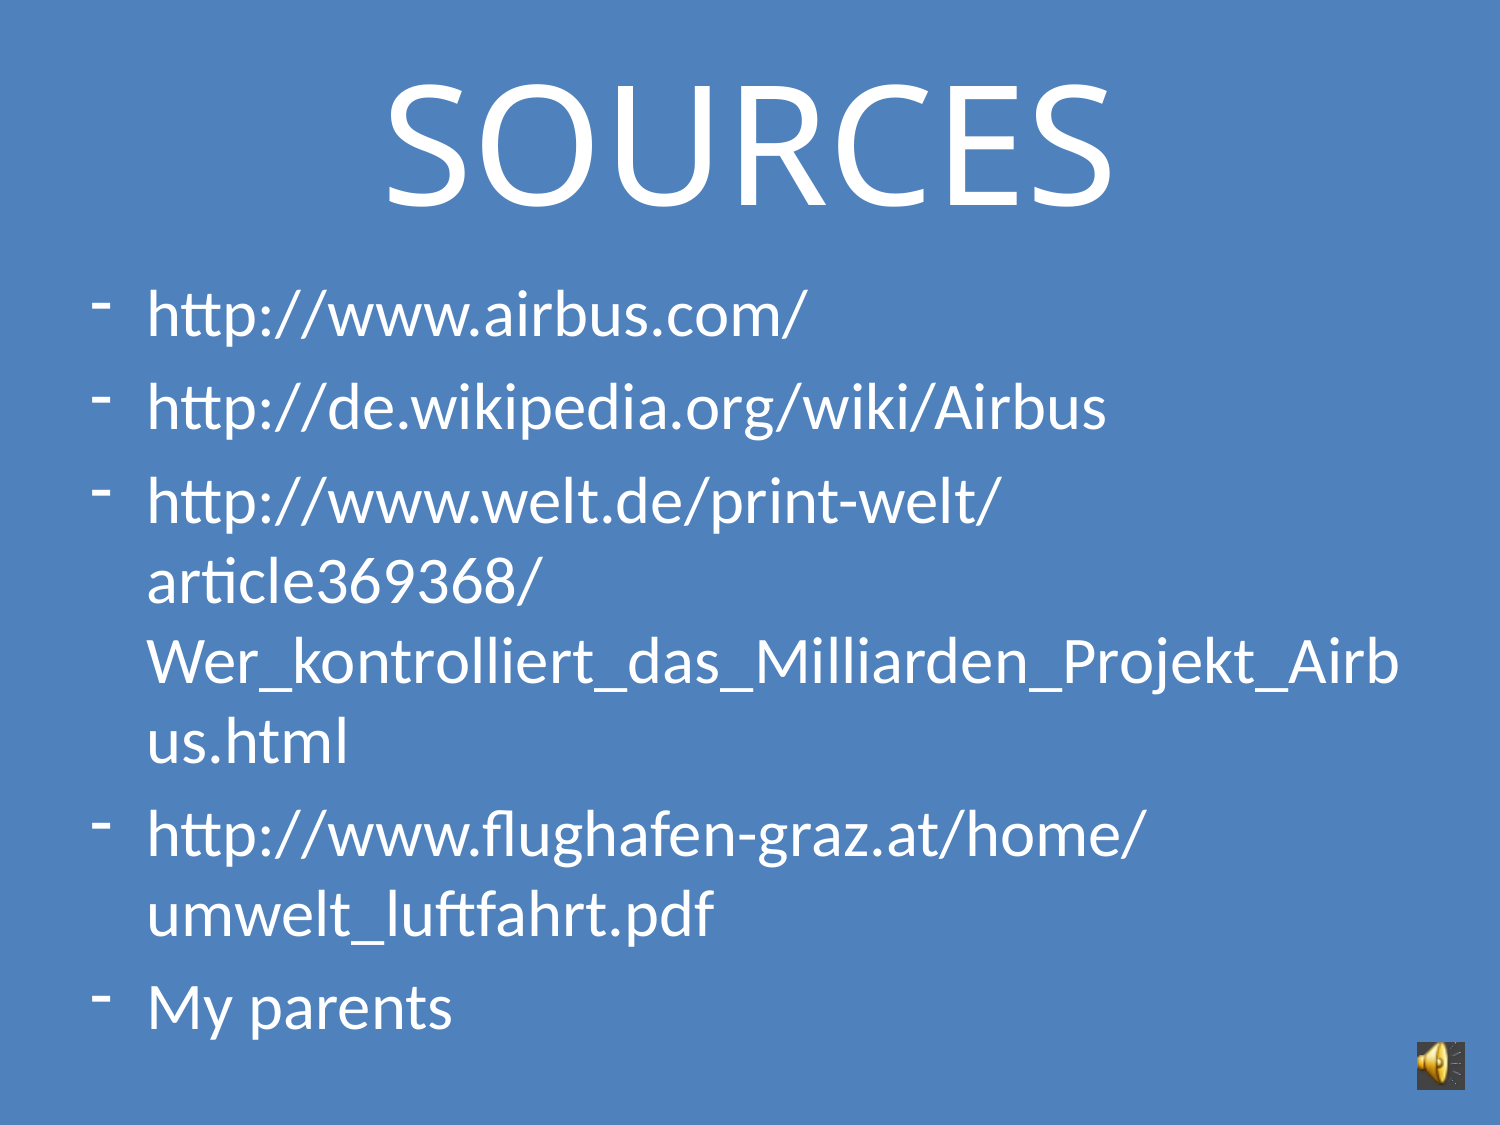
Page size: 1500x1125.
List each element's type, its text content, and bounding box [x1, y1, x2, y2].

list http://www.airbus.com/ http://de.wikipedia.org/wiki/Airbus http://www.welt.de/print-welt/article369368/Wer_kontrolliert_das_Milliarden_Projekt_Airbus.html http://www.flughafen-graz.at/home/umwelt_luftfahrt.pdf My parents [75, 262, 1425, 1125]
title SOURCES [75, 45, 1425, 233]
picture [1415, 1040, 1467, 1092]
